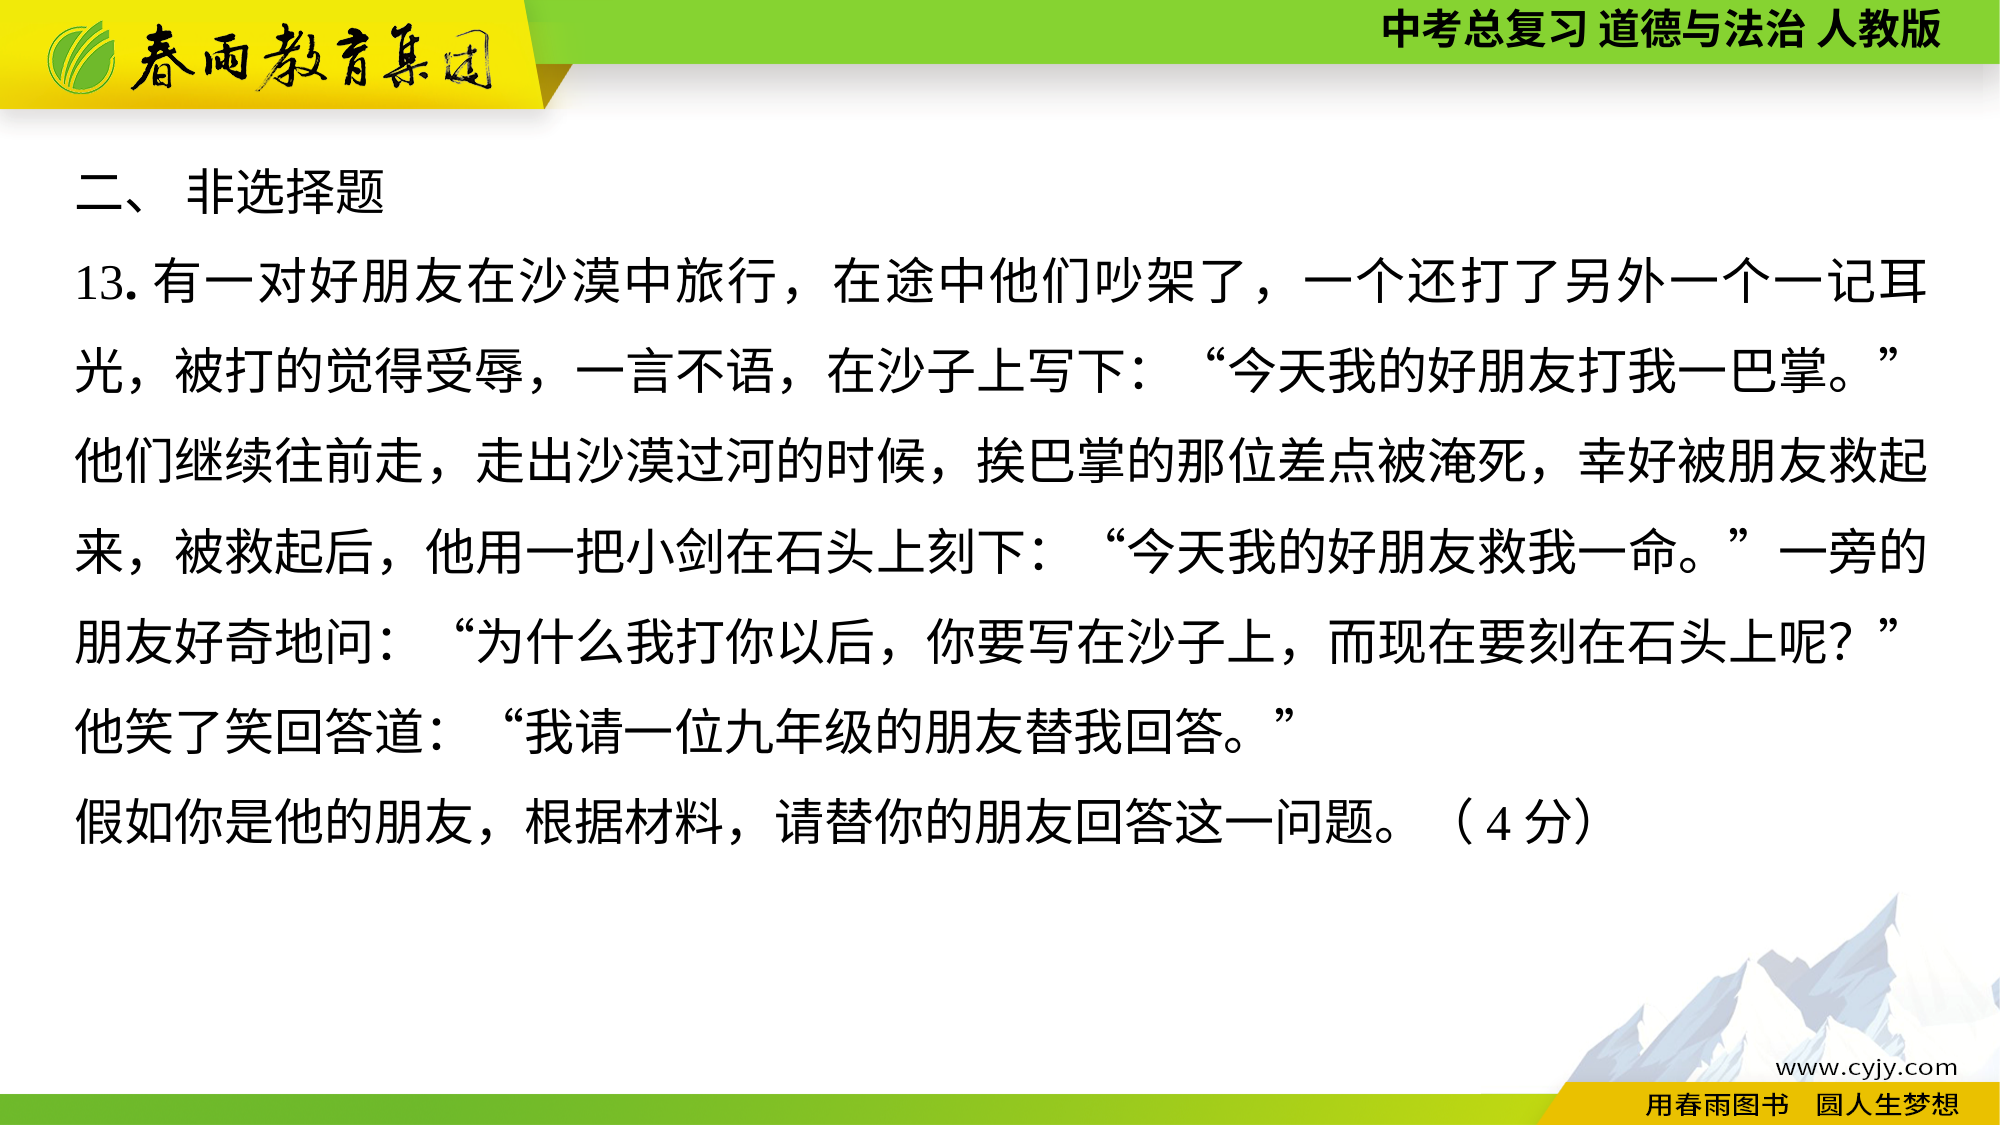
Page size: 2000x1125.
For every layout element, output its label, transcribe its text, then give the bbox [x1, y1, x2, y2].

picture [0, 0, 2000, 1125]
list 二、 非选择题 13.有一对好朋友在沙漠中旅行，在途中他们吵架了，一个还打了另外一个一记耳光，被打的觉得受辱，一言不语，在沙子上写下：“今天我的好朋友打我一巴掌。”他们继续往前走，走出沙漠过河的时候，挨巴掌的那位差点被淹死，幸好被朋友救起来，被救起后，他用一把小剑在石头上刻下：“今天我的好朋友救我一命。”一旁的朋友好奇地问：“为什么我打你以后，你要写在沙子上，而现在要刻在石头上呢？”他笑了笑回答道：“我请一位九年级的朋友替我回答。” 假如你是他的朋友，根据材料，请替你的朋友回答这一问题。（4分） [59, 122, 1944, 854]
